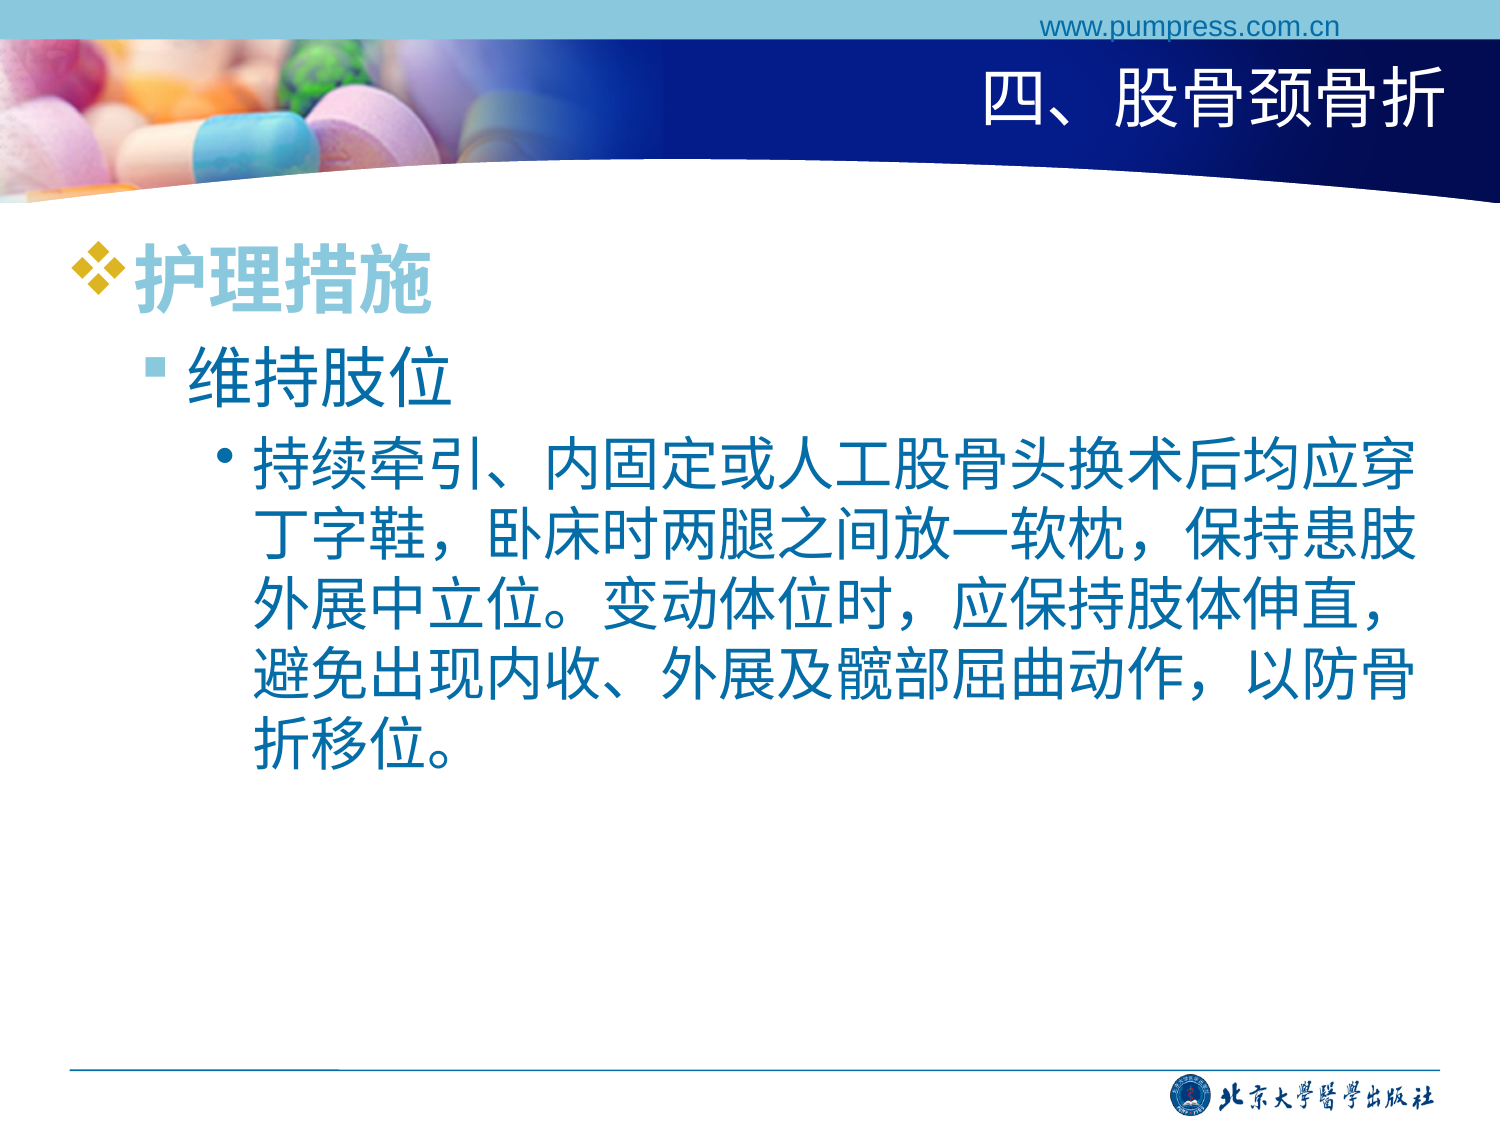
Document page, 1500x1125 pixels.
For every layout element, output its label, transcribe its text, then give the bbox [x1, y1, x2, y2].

list 护理措施 维持肢位 持续牵引、内固定或人工股骨头换术后均应穿丁字鞋，卧床时两腿之间放一软枕，保持患肢外展中立位。变动体位时，应保持肢体伸直，避免出现内收、外展及髋部屈曲动作，以防骨折移位。 [49, 224, 1463, 1026]
picture [1170, 1074, 1436, 1118]
slide_number www.pumpress.com.cn [1025, 0, 1463, 38]
picture [0, 40, 1500, 203]
title 四、股骨颈骨折 [137, 49, 1463, 143]
